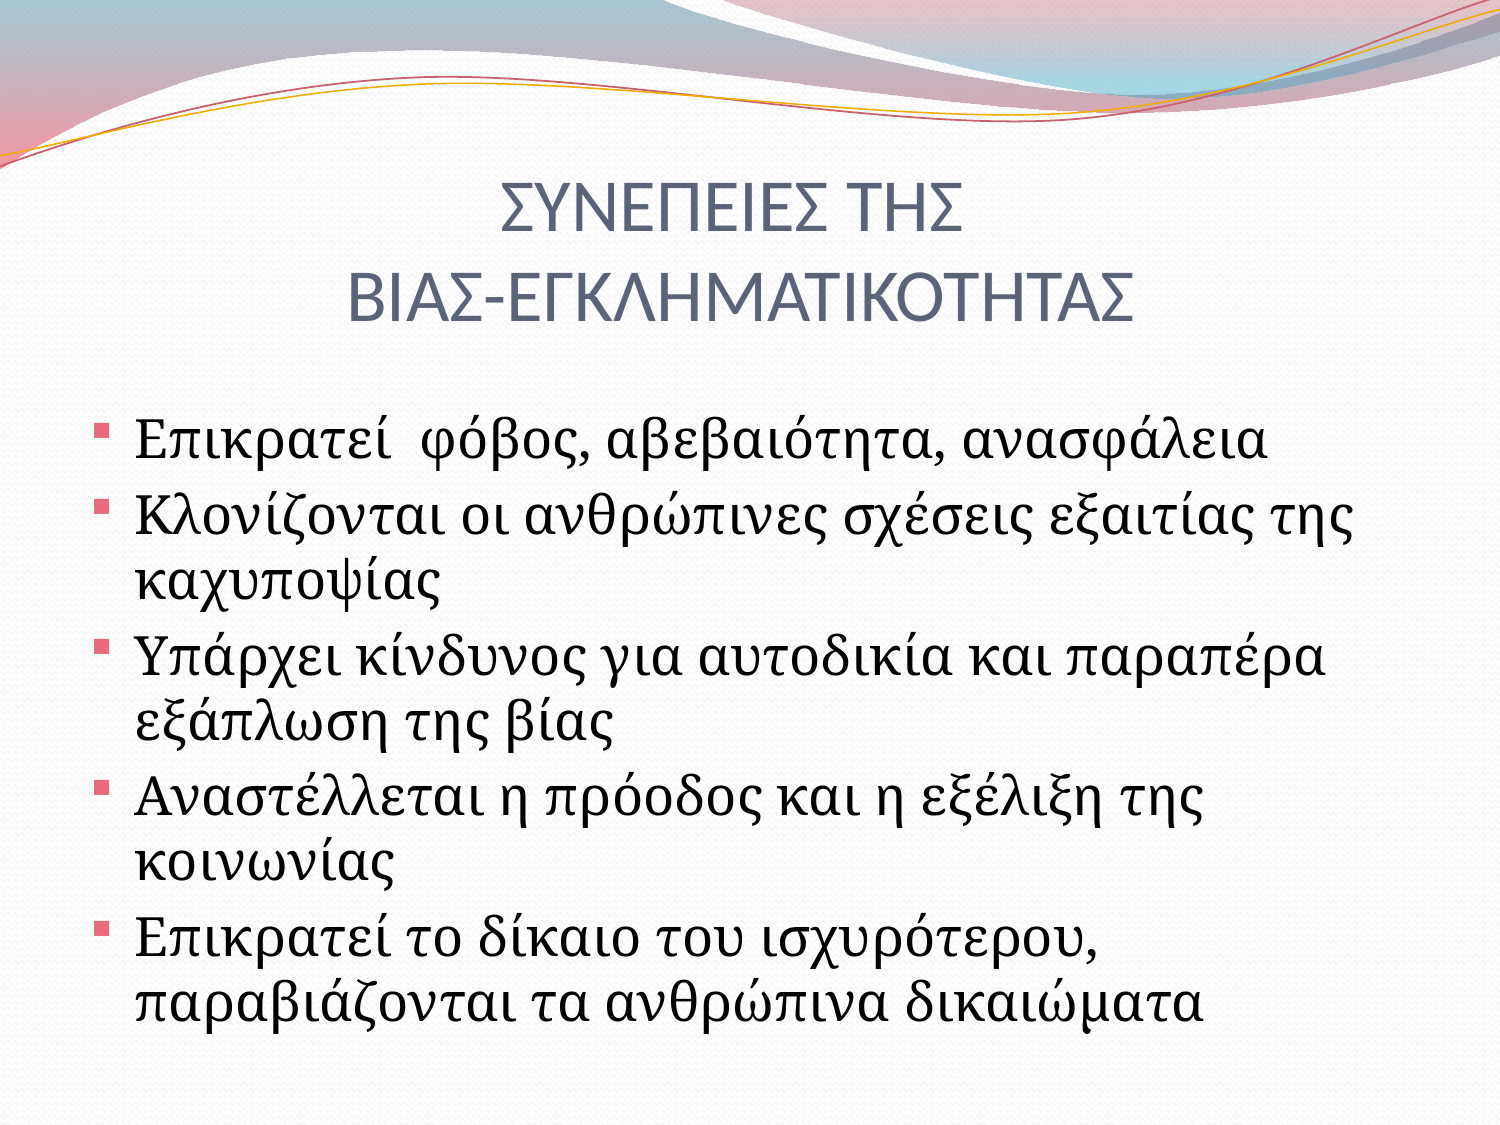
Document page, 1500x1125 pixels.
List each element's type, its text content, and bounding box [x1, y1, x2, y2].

list Επικρατεί φόβος, αβεβαιότητα, ανασφάλεια Κλονίζονται οι ανθρώπινες σχέσεις εξαιτίας της καχυποψίας Υπάρχει κίνδυνος για αυτοδικία και παραπέρα εξάπλωση της βίας Αναστέλλεται η πρόοδος και η εξέλιξη της κοινωνίας Επικρατεί το δίκαιο του ισχυρότερου, παραβιάζονται τα ανθρώπινα δικαιώματα [75, 397, 1425, 1083]
title ΣΥΝΕΠΕΙΕΣ ΤΗΣ ΒΙΑΣ-ΕΓΚΛΗΜΑΤΙΚΟΤΗΤΑΣ [53, 149, 1430, 337]
